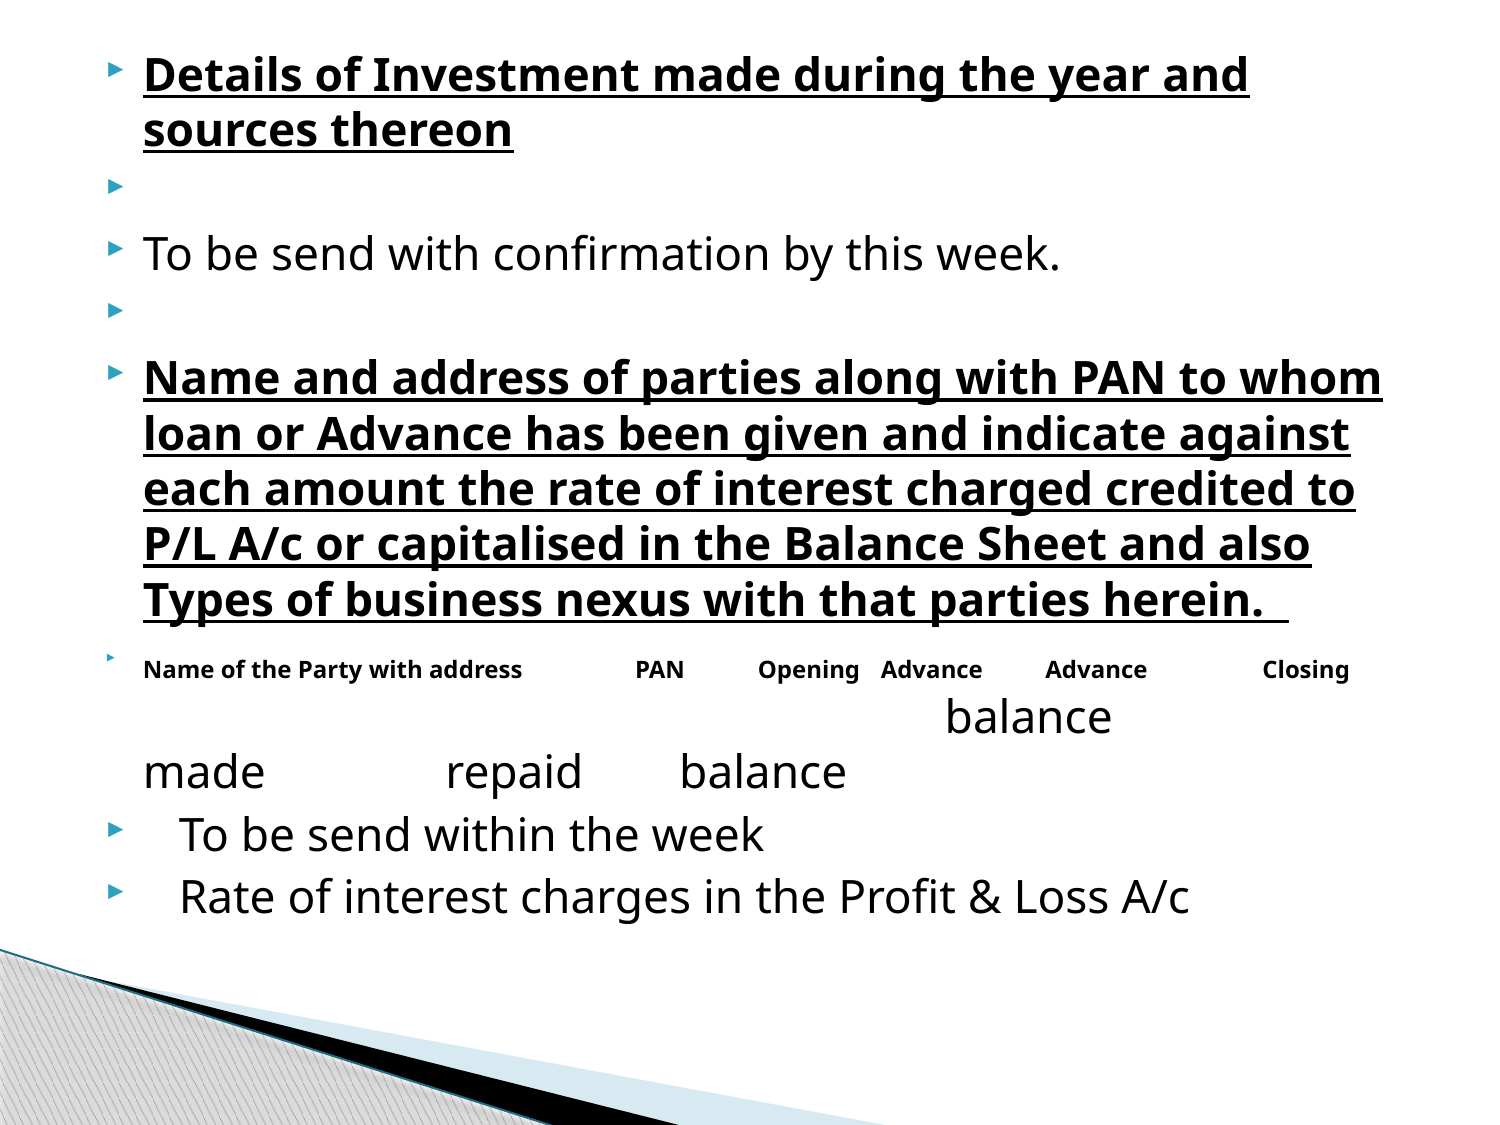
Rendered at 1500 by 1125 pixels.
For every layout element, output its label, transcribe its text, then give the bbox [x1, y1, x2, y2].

list Details of Investment made during the year and sources thereon To be send with confirmation by this week. Name and address of parties along with PAN to whom loan or Advance has been given and indicate against each amount the rate of interest charged credited to P/L A/c or capitalised in the Balance Sheet and also Types of business nexus with that parties herein. Name of the Party with address PAN Opening Advance Advance Closing balance made repaid balance To be send within the week Rate of interest charges in the Profit & Loss A/c [75, 37, 1425, 986]
